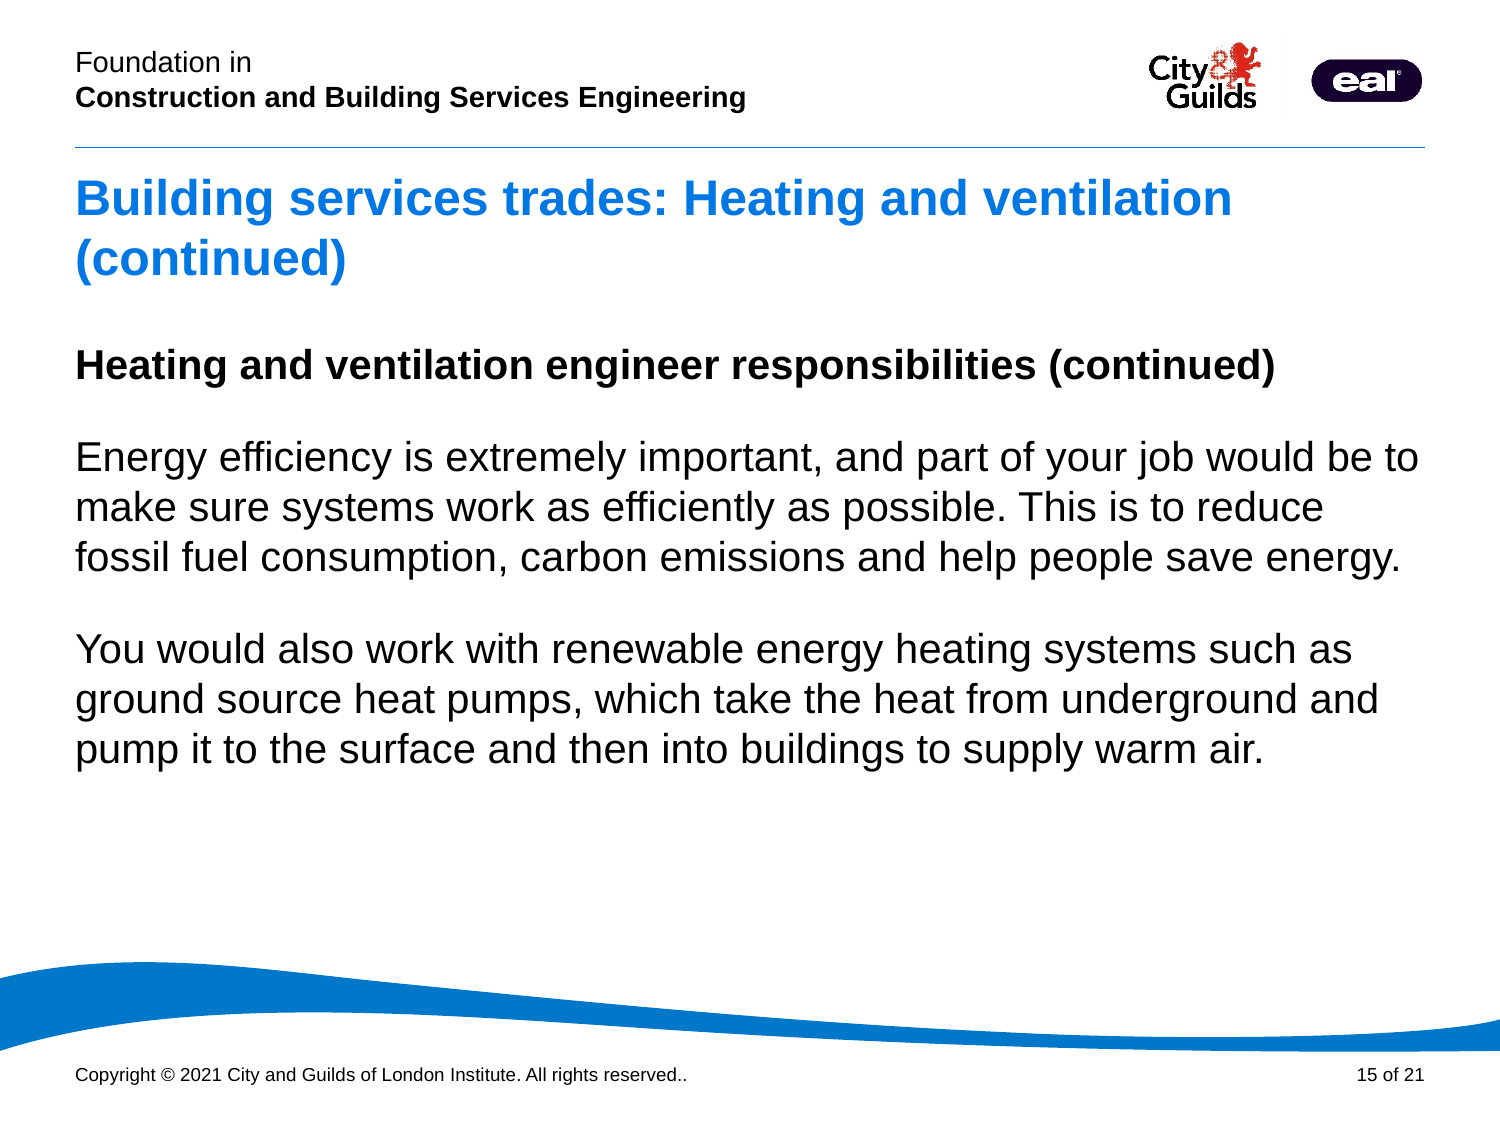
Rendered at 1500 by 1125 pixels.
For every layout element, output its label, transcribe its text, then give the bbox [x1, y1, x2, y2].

title Building services trades: Heating and ventilation (continued) [74, 165, 1426, 229]
list Heating and ventilation engineer responsibilities (continued) Energy efficiency is extremely important, and part of your job would be to make sure systems work as efficiently as possible. This is to reduce fossil fuel consumption, carbon emissions and help people save energy. You would also work with renewable energy heating systems such as ground source heat pumps, which take the heat from underground and pump it to the surface and then into buildings to supply warm air. [74, 337, 1426, 1036]
picture [1149, 38, 1422, 121]
